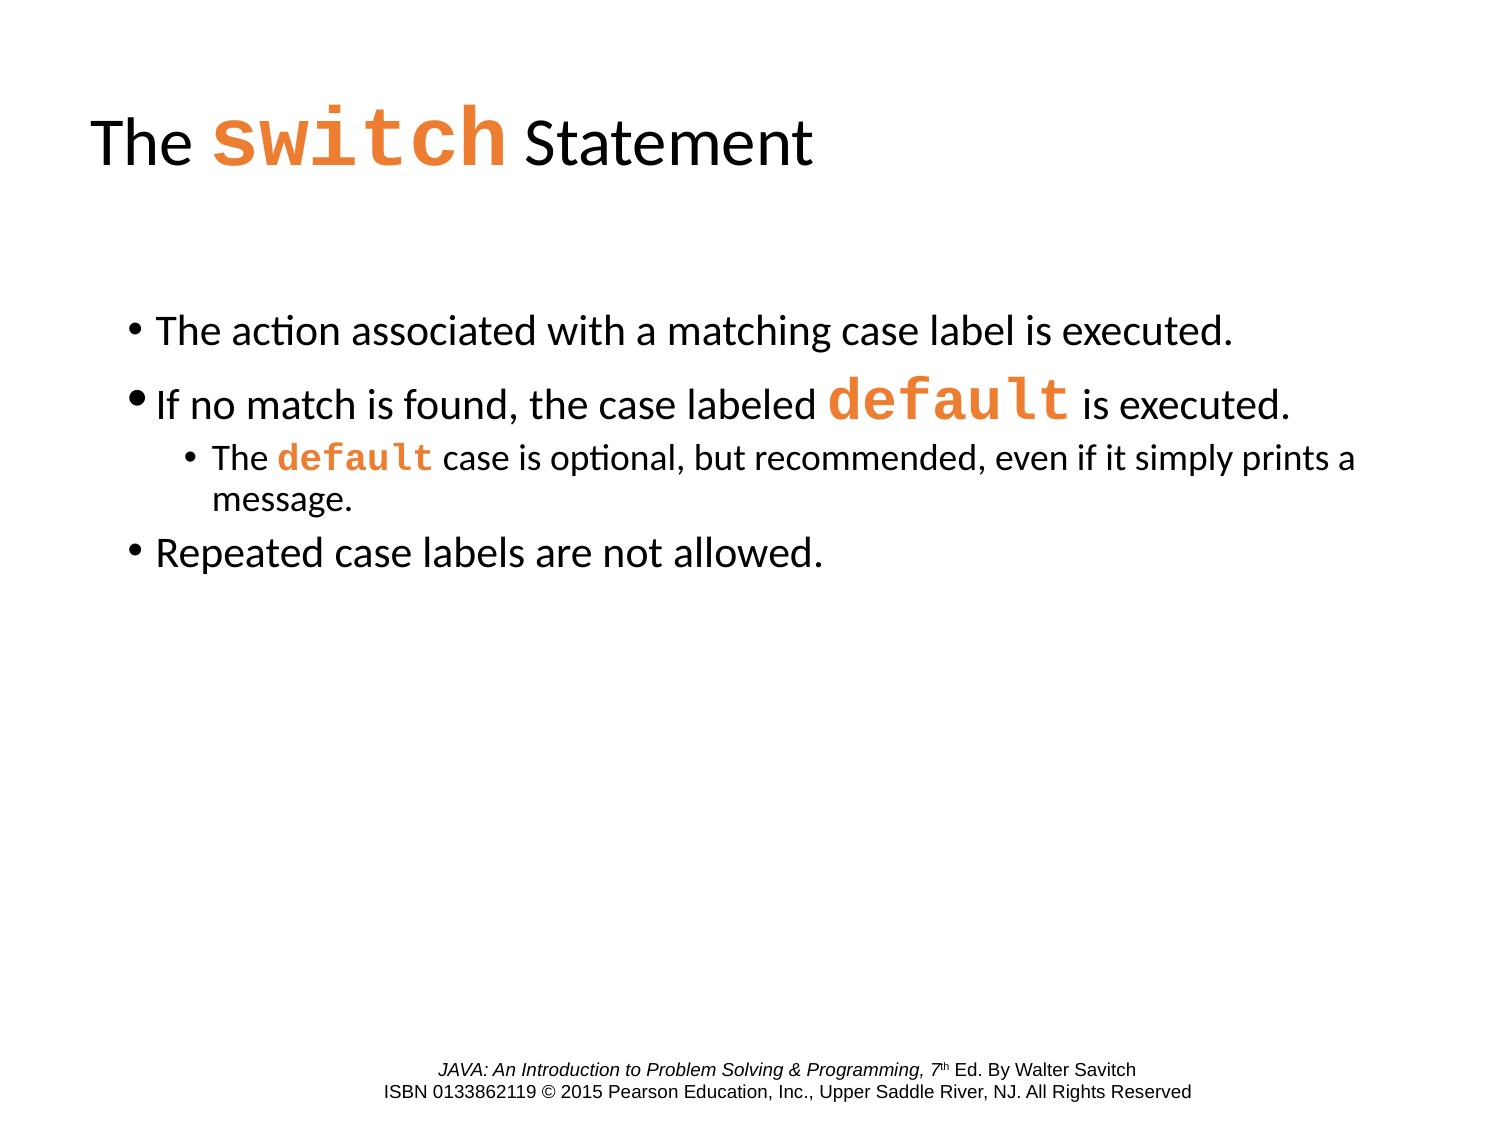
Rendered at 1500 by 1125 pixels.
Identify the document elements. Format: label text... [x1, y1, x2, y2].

list The action associated with a matching case label is executed. If no match is found, the case labeled default is executed. The default case is optional, but recommended, even if it simply prints a message. Repeated case labels are not allowed. [112, 299, 1388, 902]
title The switch Statement [75, 76, 1425, 202]
